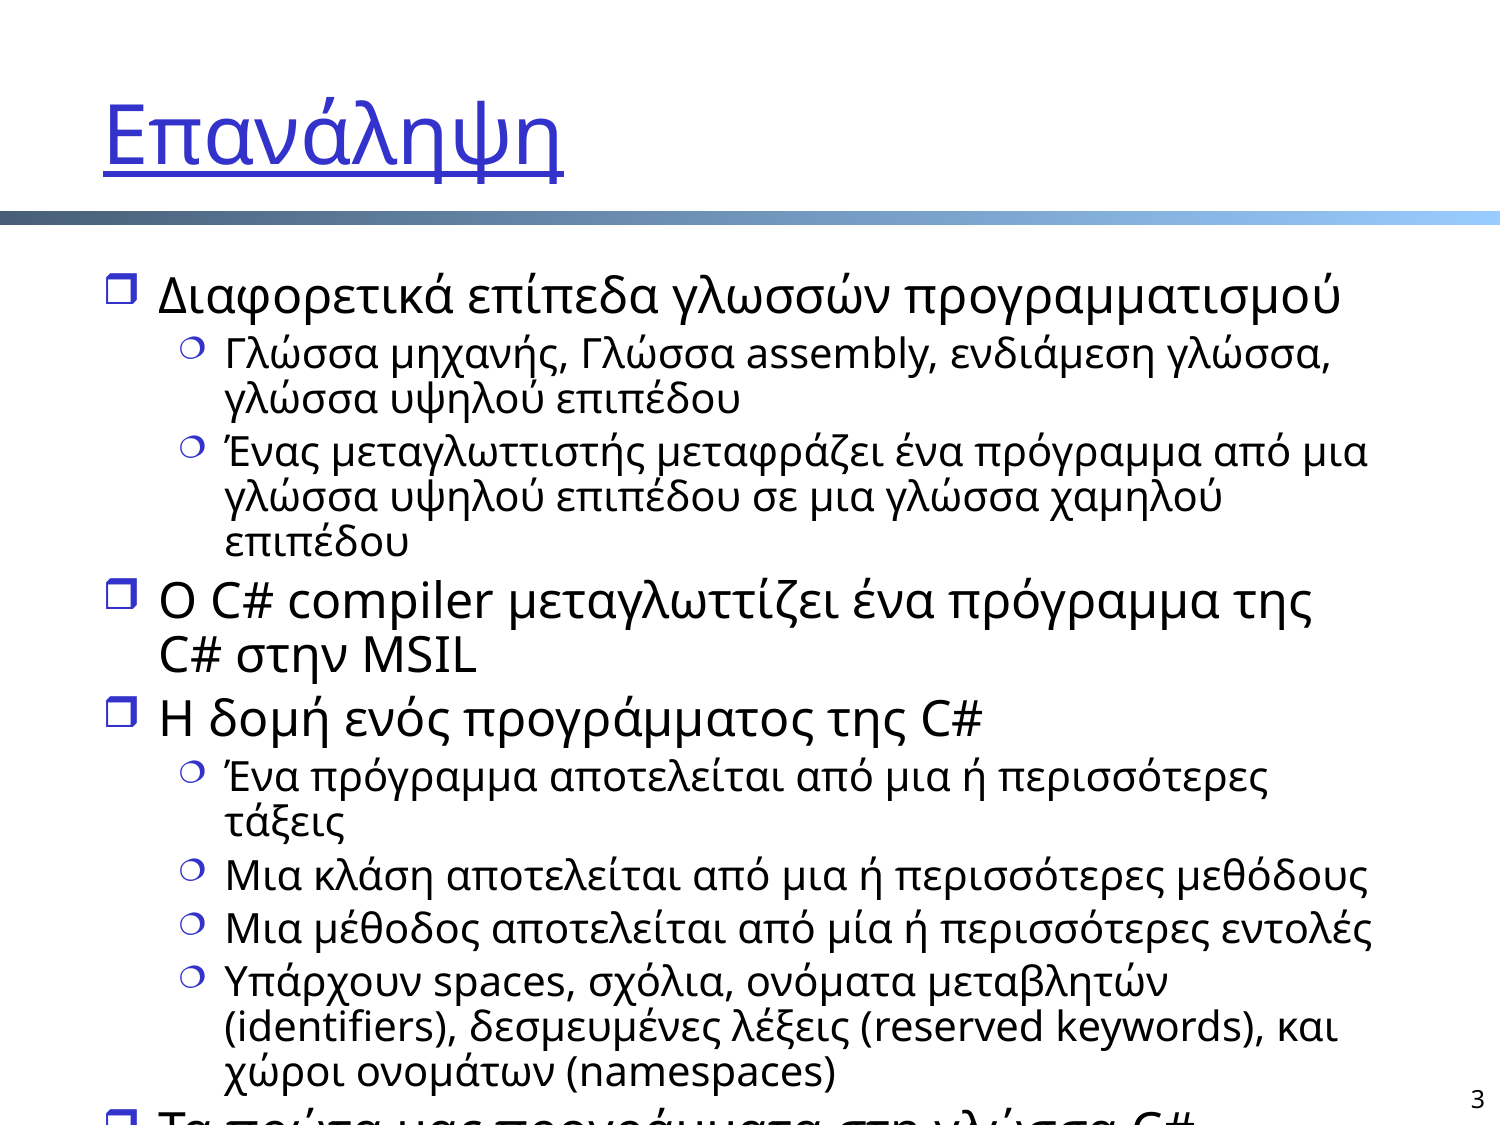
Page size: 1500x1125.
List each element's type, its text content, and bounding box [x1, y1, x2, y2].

slide_number 3 [1150, 1049, 1500, 1125]
list Διαφορετικά επίπεδα γλωσσών προγραμματισμού Γλώσσα μηχανής, Γλώσσα assembly, ενδιάμεση γλώσσα, γλώσσα υψηλού επιπέδου Ένας μεταγλωττιστής μεταφράζει ένα πρόγραμμα από μια γλώσσα υψηλού επιπέδου σε μια γλώσσα χαμηλού επιπέδου Ο C# compiler μεταγλωττίζει ένα πρόγραμμα της C# στην MSIL Η δομή ενός προγράμματος της C# Ένα πρόγραμμα αποτελείται από μια ή περισσότερες τάξεις Μια κλάση αποτελείται από μια ή περισσότερες μεθόδους Μια μέθοδος αποτελείται από μία ή περισσότερες εντολές Υπάρχουν spaces, σχόλια, ονόματα μεταβλητών (identifiers), δεσμευμένες λέξεις (reserved keywords), και χώροι ονομάτων (namespaces) Τα πρώτα μας προγράμματα στη γλώσσα C# [87, 262, 1400, 1025]
title Επανάληψη [87, 37, 1363, 225]
